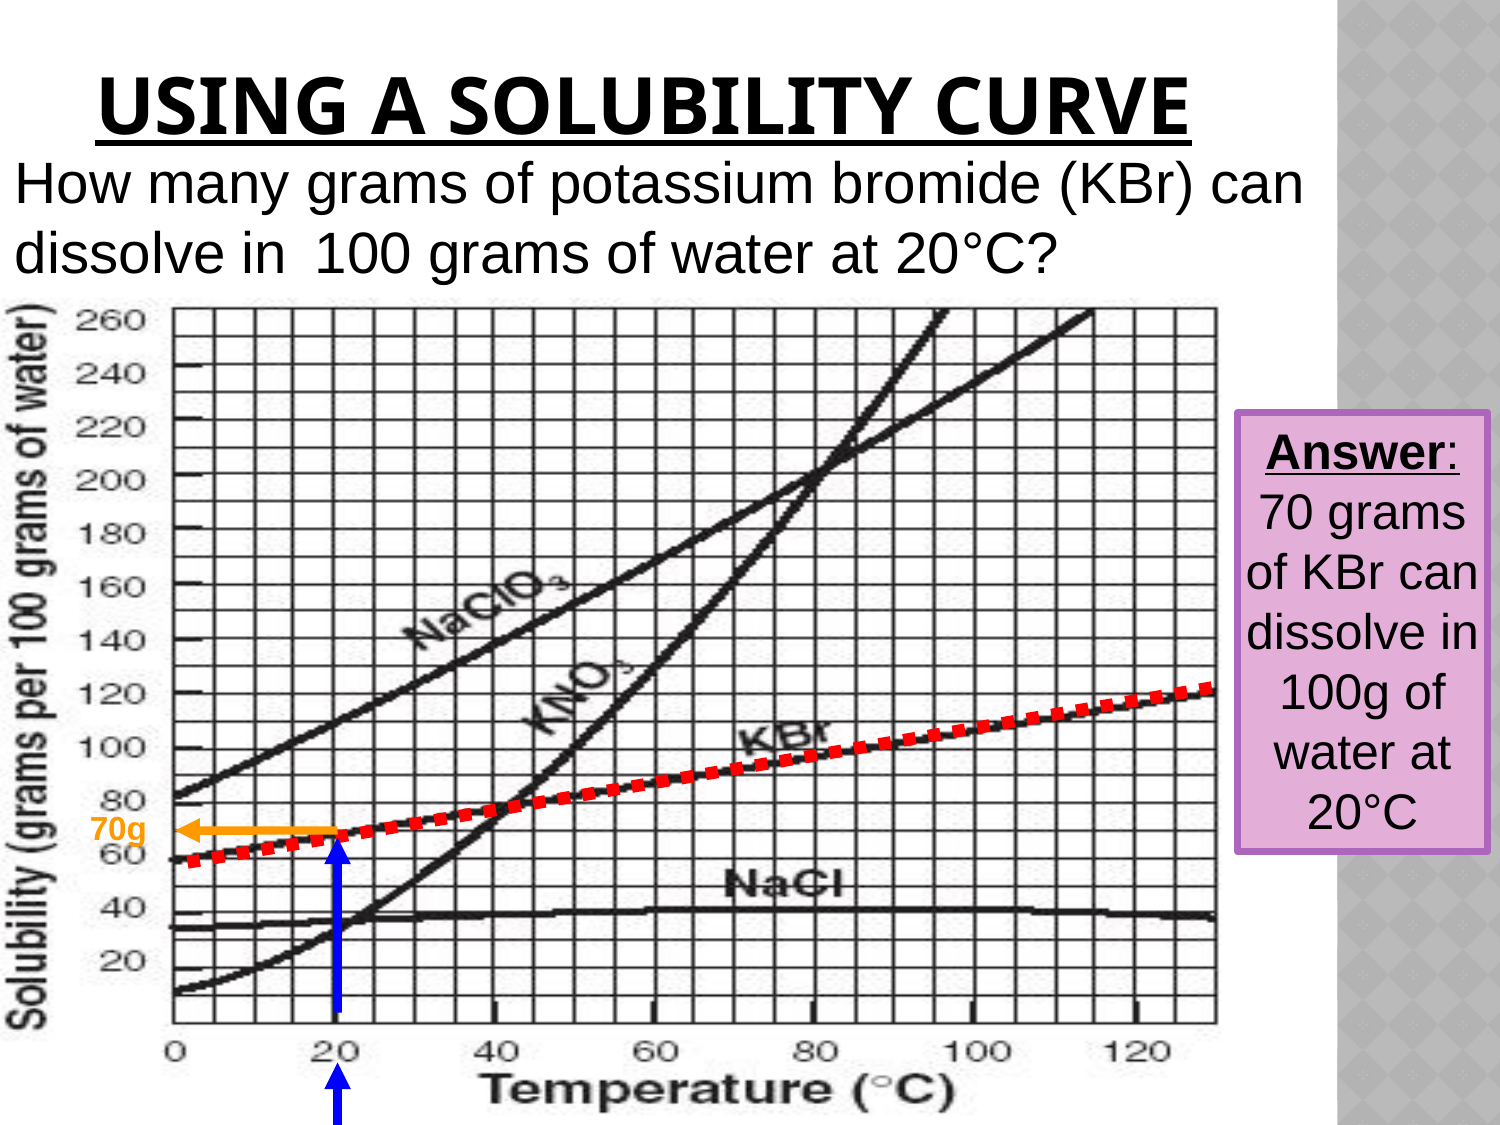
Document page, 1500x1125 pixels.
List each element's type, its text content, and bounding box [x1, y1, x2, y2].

text_box [1267, 848, 1491, 855]
text_box How many grams of potassium bromide (KBr) can dissolve in 100 grams of water at 20°C? [0, 137, 1500, 293]
title Using a Solubility Curve [87, 0, 1438, 137]
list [0, 280, 1263, 1125]
text_box Answer: 70 grams of KBr can dissolve in 100g of water at 20°C [1267, 412, 1500, 848]
